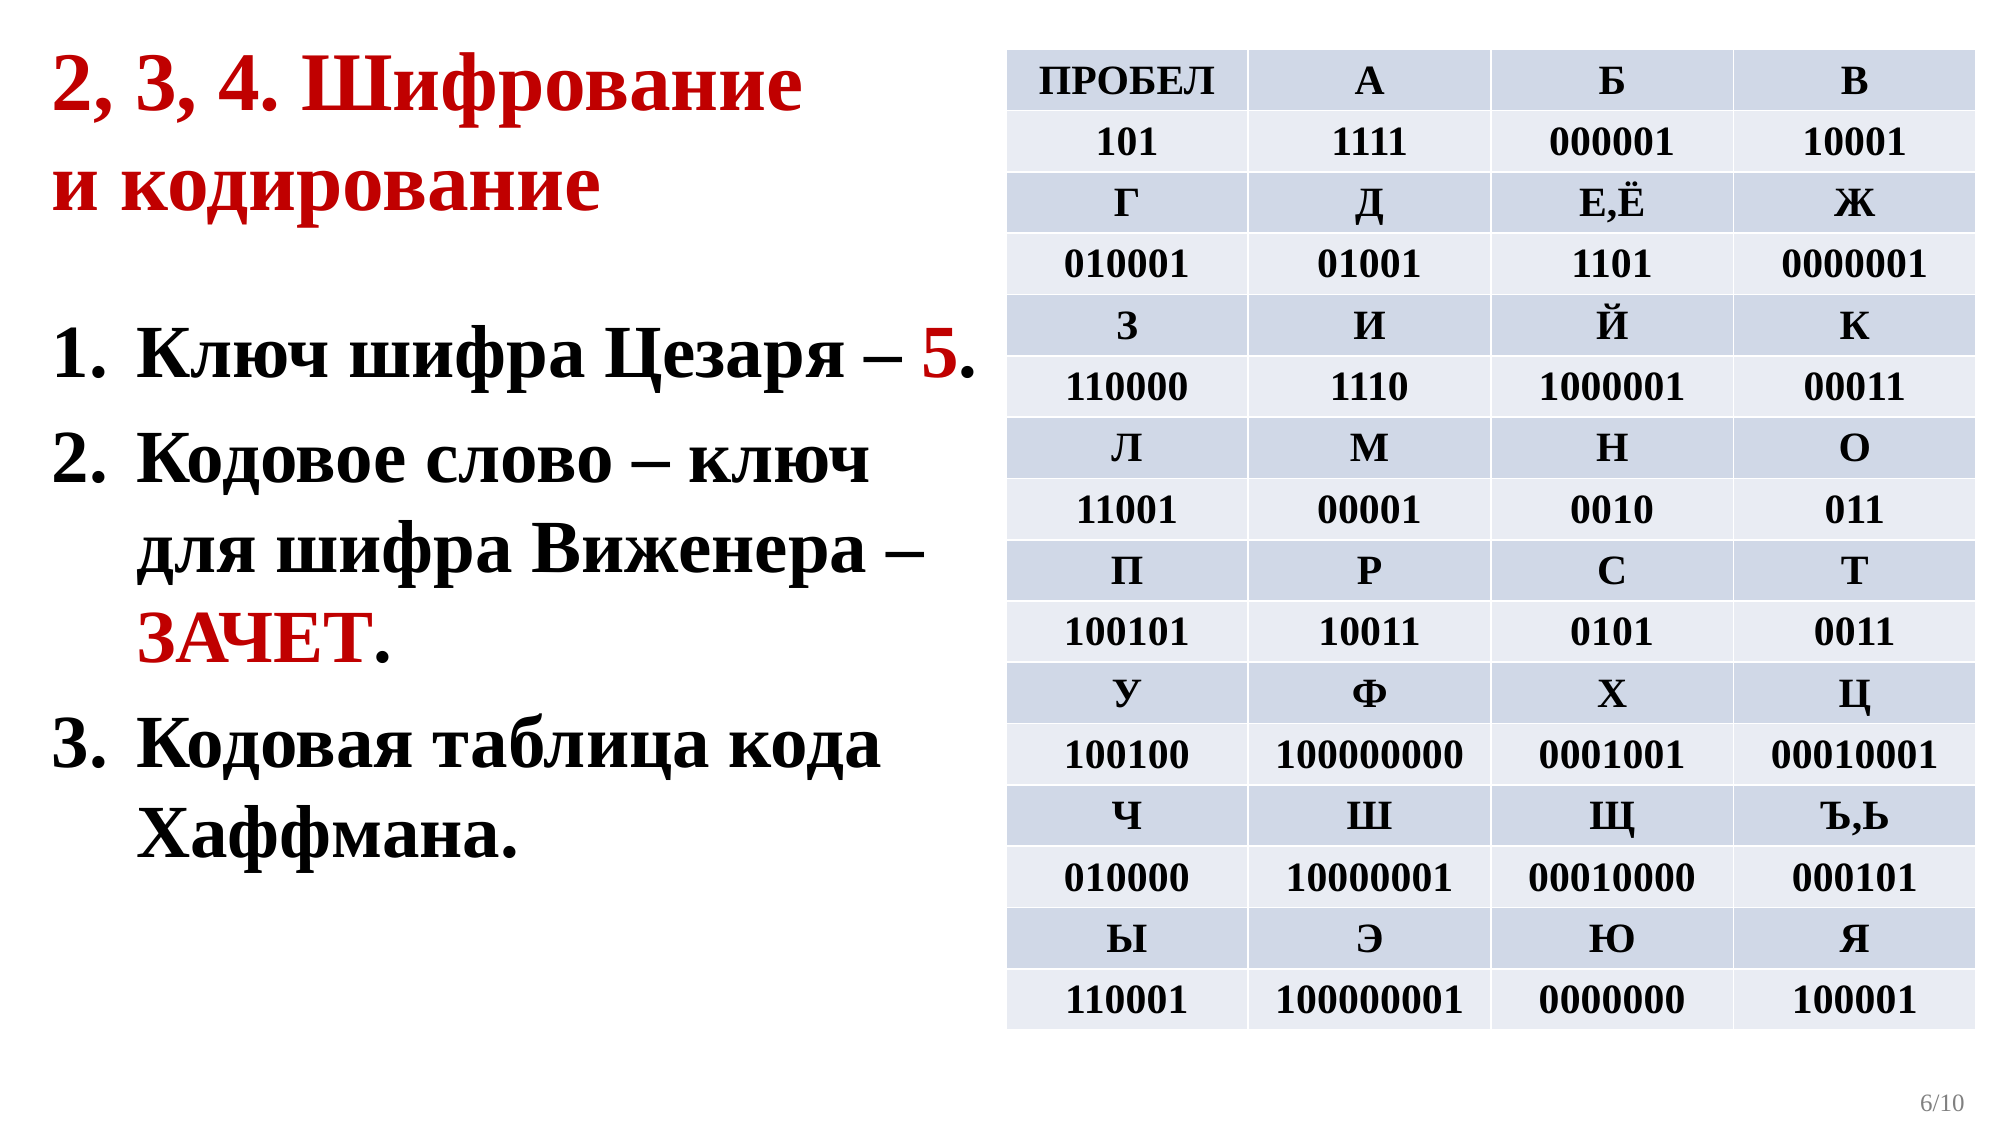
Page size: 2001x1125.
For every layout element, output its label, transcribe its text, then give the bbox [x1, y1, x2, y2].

text_box 2, 3, 4. Шифрование и кодирование [37, 20, 884, 235]
table_cell 110000 [1013, 357, 1247, 416]
table_cell 0010 [1492, 479, 1733, 539]
table_cell 11001 [1013, 479, 1247, 539]
table_cell Ч [1013, 786, 1247, 845]
table_cell Д [1249, 173, 1490, 232]
table_cell Р [1249, 541, 1490, 600]
table_cell 100100 [1013, 724, 1247, 784]
table_cell 010001 [1007, 234, 1247, 294]
table_cell С [1492, 541, 1733, 600]
table_cell 0011 [1734, 602, 1975, 661]
table_cell И [1249, 295, 1490, 355]
table_cell 110001 [1007, 970, 1247, 1029]
table_cell 010000 [1007, 847, 1247, 907]
table_cell 011 [1734, 479, 1975, 539]
table_cell 000101 [1734, 847, 1975, 907]
table_cell Л [1013, 418, 1247, 478]
table_cell 100001 [1734, 970, 1975, 1029]
table_cell О [1734, 418, 1975, 478]
table_cell 100000001 [1249, 970, 1490, 1029]
table_cell 10000001 [1249, 847, 1490, 907]
table_cell Е,Ё [1492, 173, 1733, 232]
table_cell Я [1734, 908, 1975, 968]
table_cell 000001 [1492, 111, 1733, 171]
table_header А [1249, 50, 1490, 110]
table_cell Х [1492, 663, 1733, 723]
table_cell 100000000 [1249, 724, 1490, 784]
table_cell 00010001 [1734, 724, 1975, 784]
table_cell Ы [1007, 908, 1247, 968]
table_cell 100101 [1013, 602, 1247, 661]
table_cell 0000000 [1492, 970, 1733, 1029]
table_cell 1000001 [1492, 357, 1733, 416]
text_box Ключ шифра Цезаря – 5. Кодовое слово – ключ для шифра Виженера – ЗАЧЕТ. Кодовая таблица кода Хаффмана. [37, 294, 1013, 880]
table_cell 10011 [1249, 602, 1490, 661]
table_cell 10001 [1734, 111, 1975, 171]
table_cell Ц [1734, 663, 1975, 723]
table_cell Г [1007, 173, 1247, 232]
table_cell Н [1492, 418, 1733, 478]
table_cell З [1013, 295, 1247, 355]
table_cell У [1013, 663, 1247, 723]
table_cell 1111 [1249, 111, 1490, 171]
table_header ПРОБЕЛ [1007, 50, 1247, 110]
table_cell М [1249, 418, 1490, 478]
table_cell Й [1492, 295, 1733, 355]
table_cell 0001001 [1492, 724, 1733, 784]
table_cell П [1013, 541, 1247, 600]
table_cell 00011 [1734, 357, 1975, 416]
table_cell 00001 [1249, 479, 1490, 539]
table_cell 1101 [1492, 234, 1733, 294]
table_cell 00010000 [1492, 847, 1733, 907]
table_cell 01001 [1249, 234, 1490, 294]
table_cell Ъ,Ь [1734, 786, 1975, 845]
table_header В [1734, 50, 1975, 110]
table_header Б [1492, 50, 1733, 110]
table_cell Ш [1249, 786, 1490, 845]
table_cell 0101 [1492, 602, 1733, 661]
table_cell Ф [1249, 663, 1490, 723]
table_cell Т [1734, 541, 1975, 600]
table_cell Э [1249, 908, 1490, 968]
table_cell К [1734, 295, 1975, 355]
table_cell 1110 [1249, 357, 1490, 416]
table_cell Ю [1492, 908, 1733, 968]
table_cell Щ [1492, 786, 1733, 845]
table_cell 101 [1007, 111, 1247, 171]
table_cell Ж [1734, 173, 1975, 232]
table_cell 0000001 [1734, 234, 1975, 294]
